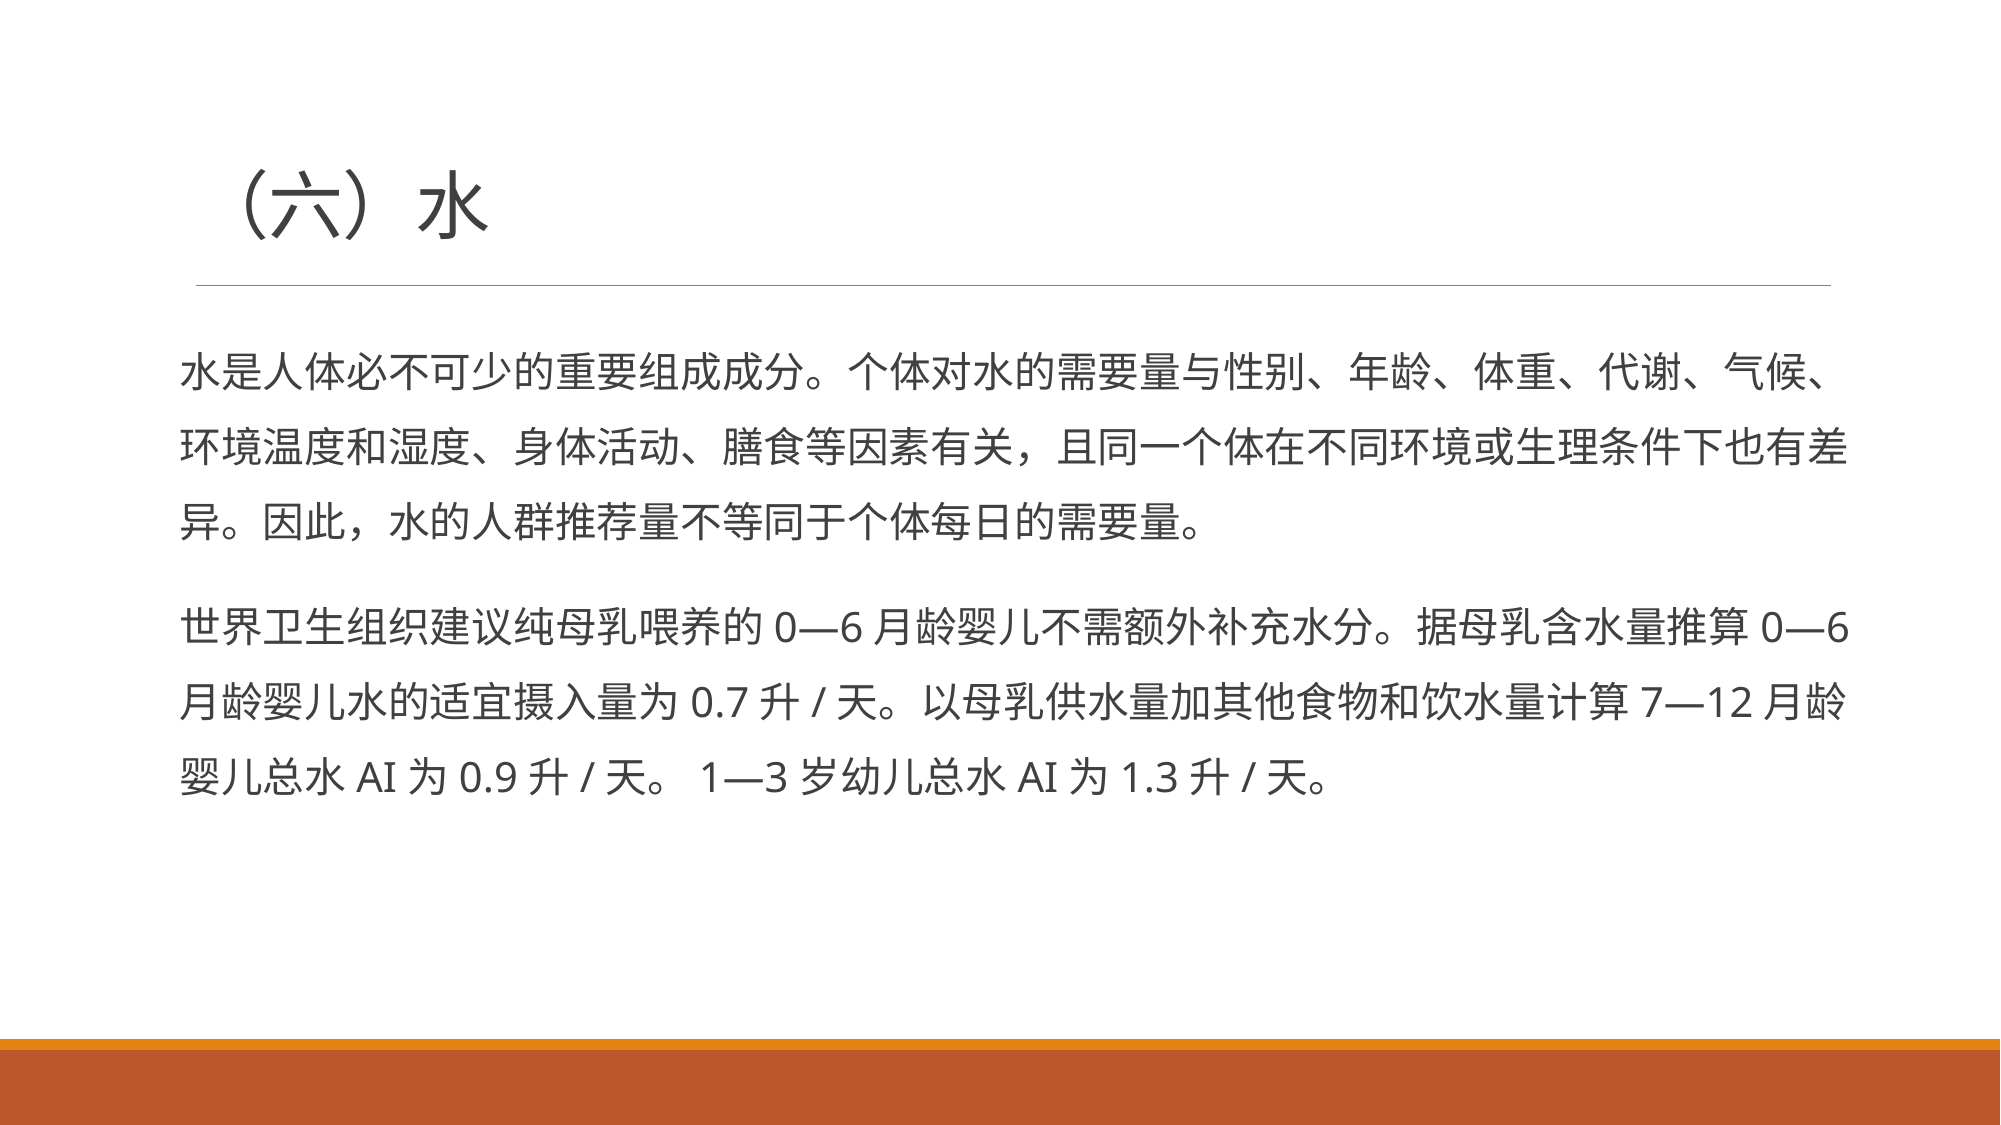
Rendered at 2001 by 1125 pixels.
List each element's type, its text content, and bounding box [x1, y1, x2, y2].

title （六）水 [179, 132, 1590, 221]
list 水是人体必不可少的重要组成成分。个体对水的需要量与性别、年龄、体重、代谢、气候、环境温度和湿度、身体活动、膳食等因素有关，且同一个体在不同环境或生理条件下也有差异。因此，水的人群推荐量不等同于个体每日的需要量。 世界卫生组织建议纯母乳喂养的0—6月龄婴儿不需额外补充水分。据母乳含水量推算0—6月龄婴儿水的适宜摄入量为0.7升/天。以母乳供水量加其他食物和饮水量计算7—12月龄婴儿总水AI为0.9升/天。1—3岁幼儿总水AI为1.3升/天。 [179, 221, 1884, 972]
